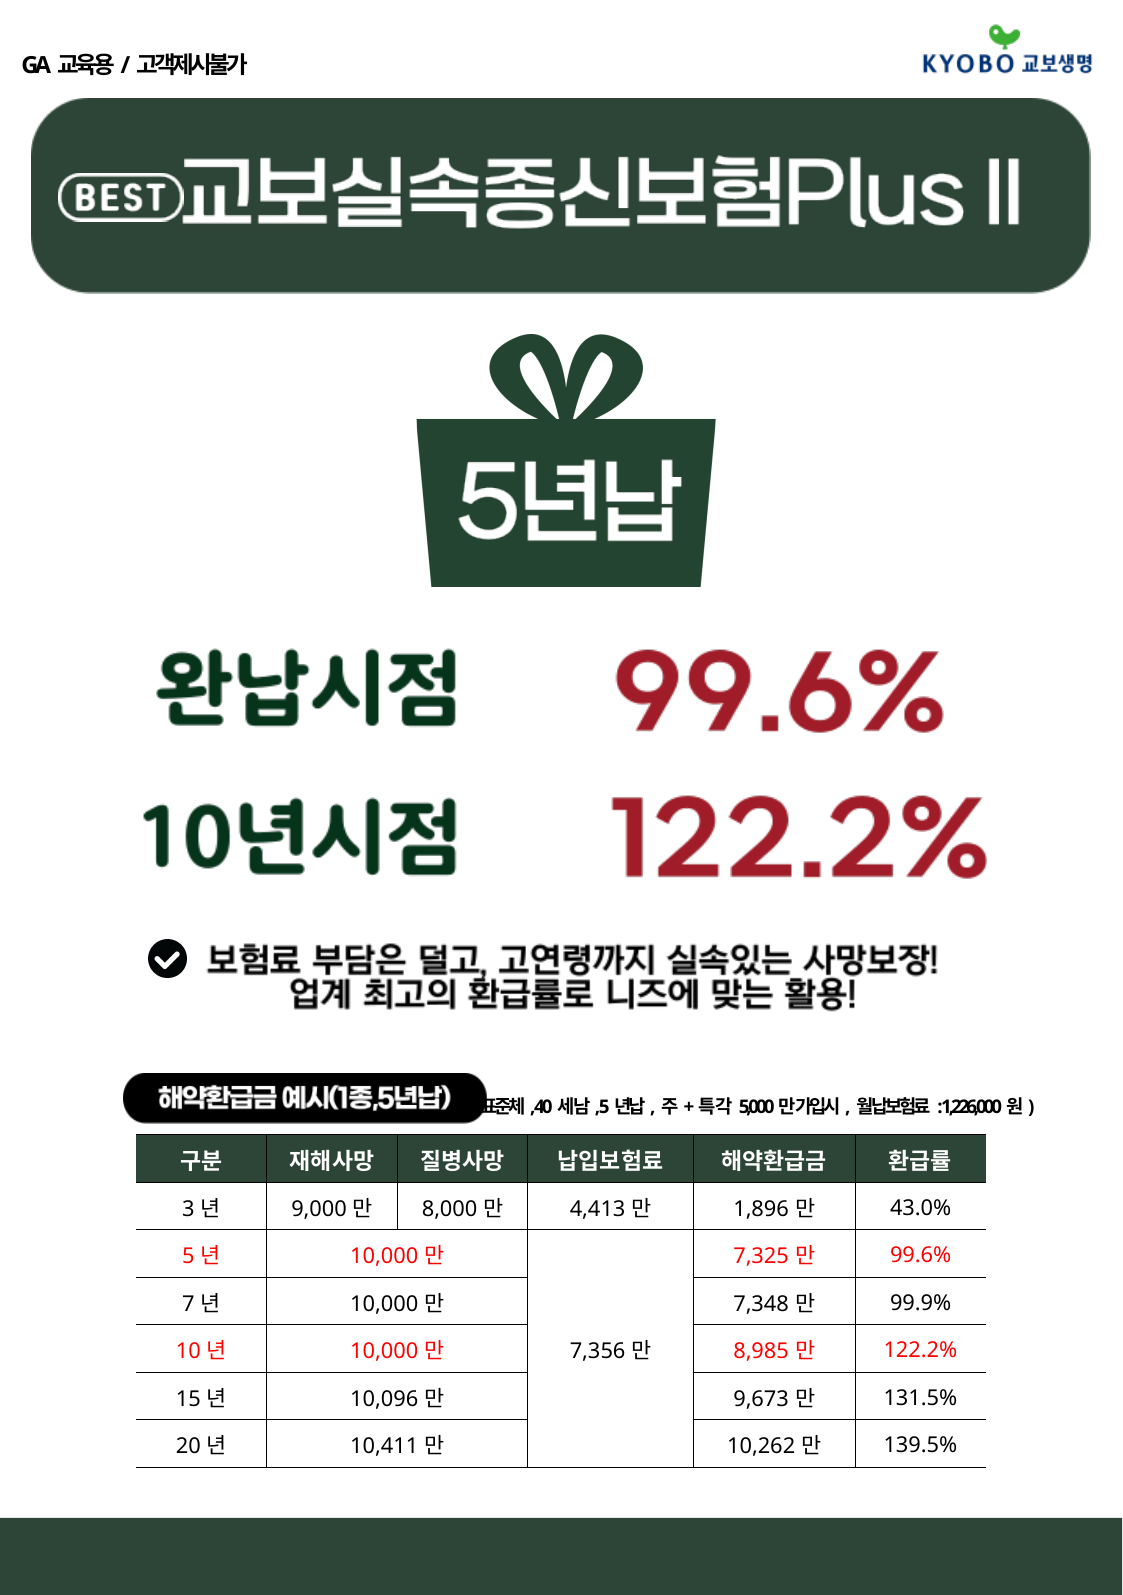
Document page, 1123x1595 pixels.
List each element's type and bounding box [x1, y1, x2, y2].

text_box [0, 0, 1123, 1595]
